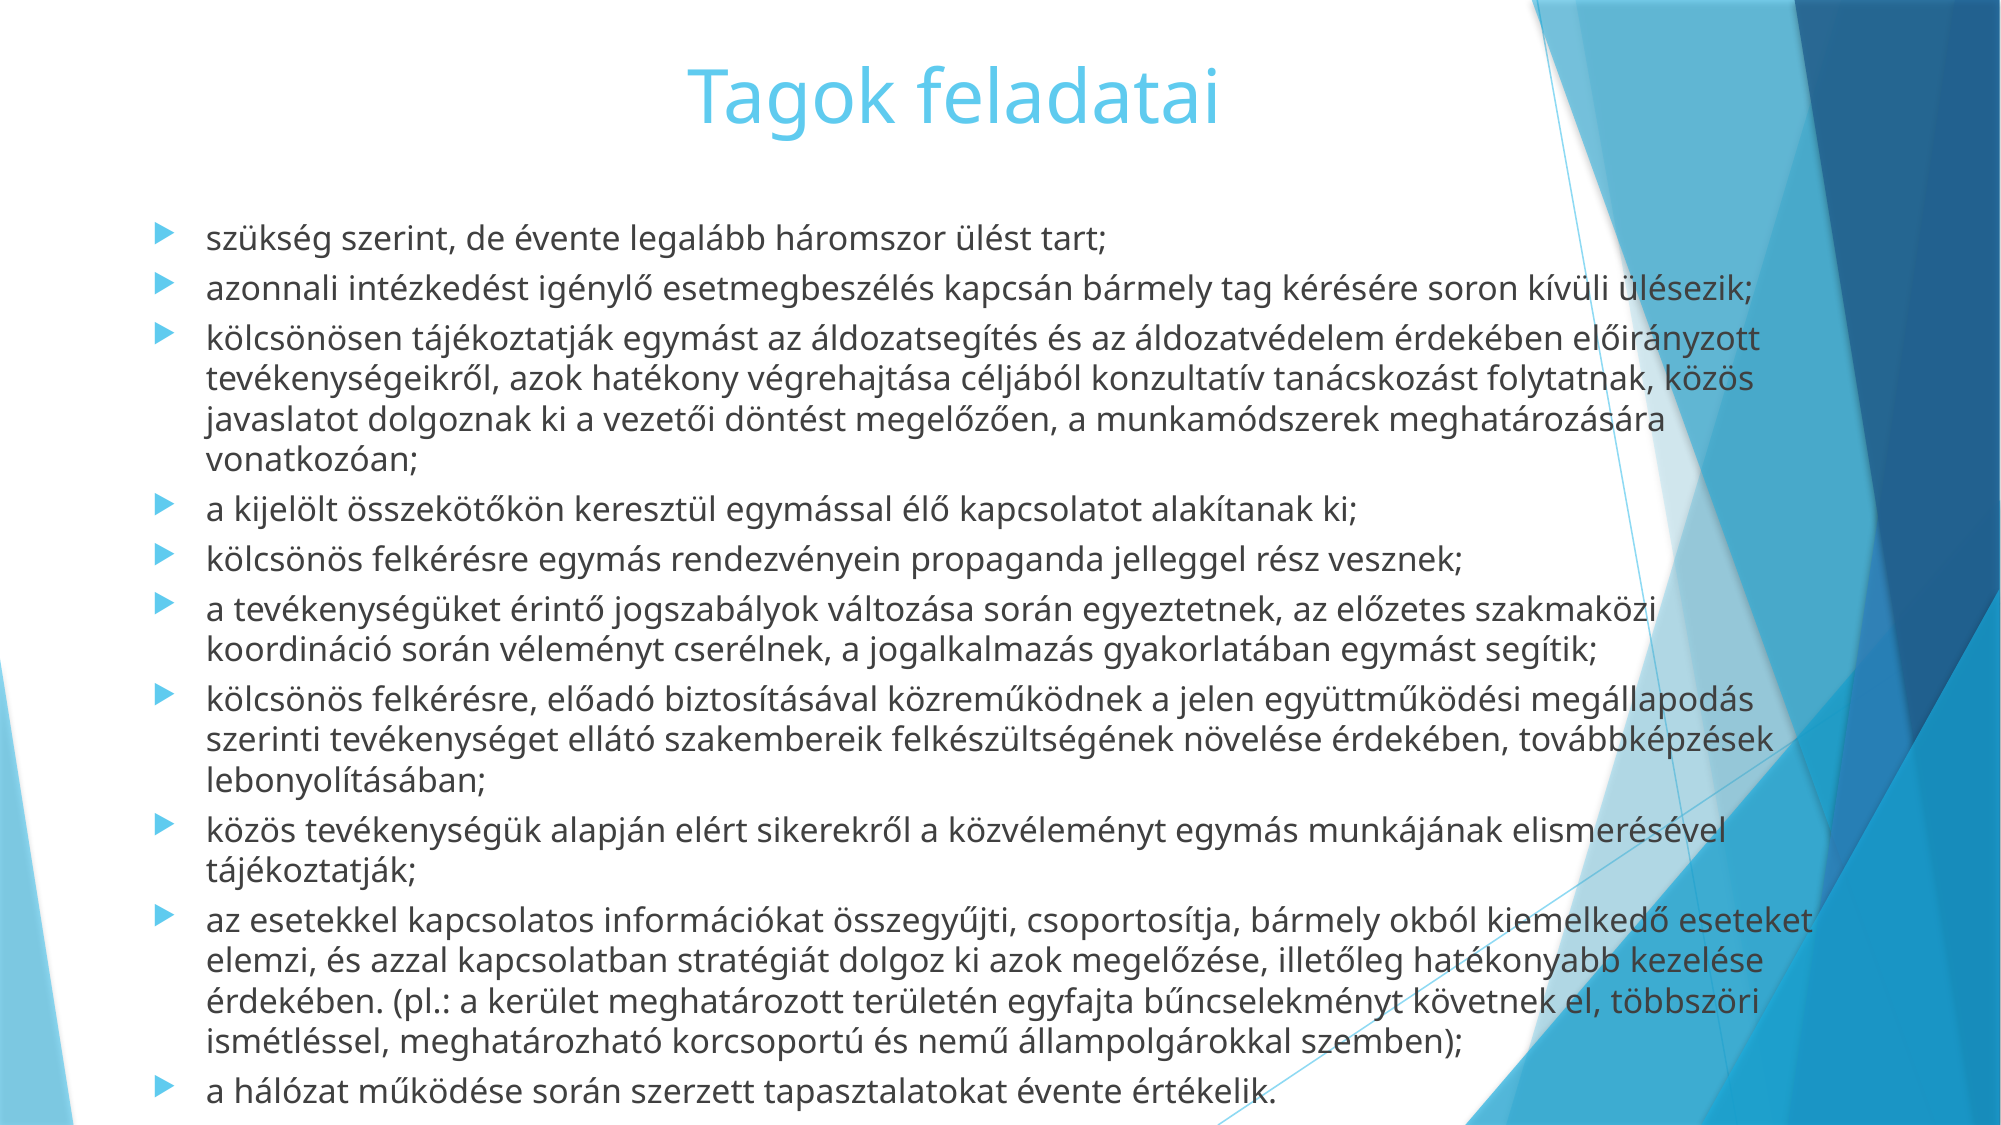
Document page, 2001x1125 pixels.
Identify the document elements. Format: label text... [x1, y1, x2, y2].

list szükség szerint, de évente legalább háromszor ülést tart; azonnali intézkedést igénylő esetmegbeszélés kapcsán bármely tag kérésére soron kívüli ülésezik; kölcsönösen tájékoztatják egymást az áldozatsegítés és az áldozatvédelem érdekében előirányzott tevékenységeikről, azok hatékony végrehajtása céljából konzultatív tanácskozást folytatnak, közös javaslatot dolgoznak ki a vezetői döntést megelőzően, a munkamódszerek meghatározására vonatkozóan; a kijelölt összekötőkön keresztül egymással élő kapcsolatot alakítanak ki; kölcsönös felkérésre egymás rendezvényein propaganda jelleggel rész vesznek; a tevékenységüket érintő jogszabályok változása során egyeztetnek, az előzetes szakmaközi koordináció során véleményt cserélnek, a jogalkalmazás gyakorlatában egymást segítik; kölcsönös felkérésre, előadó biztosításával közreműködnek a jelen együttműködési megállapodás szerinti tevékenységet ellátó szakembereik felkészültségének növelése érdekében, továbbképzések lebonyolításában; közös tevékenységük alapján elért sikerekről a közvéleményt egymás munkájának elismerésével tájékoztatják; az esetekkel kapcsolatos információkat összegyűjti, csoportosítja, bármely okból kiemelkedő eseteket elemzi, és azzal kapcsolatban stratégiát dolgoz ki azok megelőzése, illetőleg hatékonyabb kezelése érdekében. (pl.: a kerület meghatározott területén egyfajta bűncselekményt követnek el, többszöri ismétléssel, meghatározható korcsoportú és nemű állampolgárokkal szemben); a hálózat működése során szerzett tapasztalatokat évente értékelik. [137, 209, 1863, 1125]
title Tagok feladatai [137, 41, 1773, 191]
